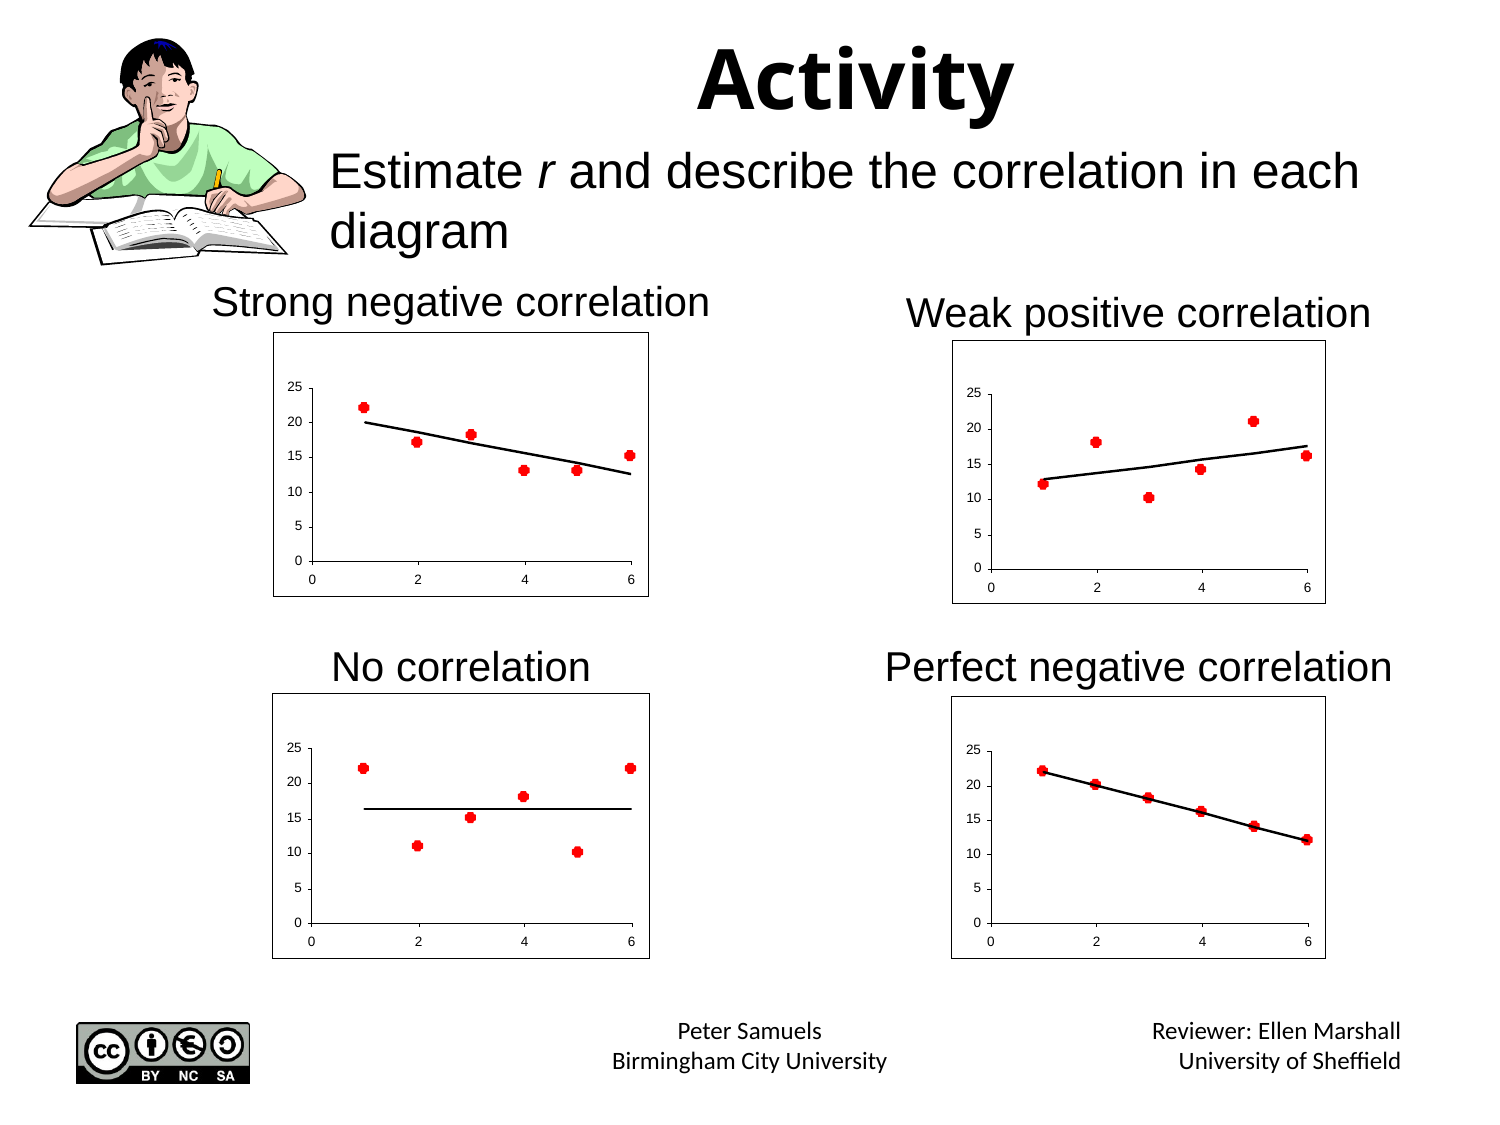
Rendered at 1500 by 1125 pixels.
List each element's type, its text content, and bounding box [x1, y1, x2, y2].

text_box Perfect negative correlation [869, 632, 1409, 698]
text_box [945, 333, 1333, 610]
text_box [265, 686, 657, 965]
text_box Reviewer: Ellen Marshall University of Sheffield [1038, 1007, 1417, 1083]
text_box No correlation [316, 632, 607, 685]
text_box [944, 689, 1334, 965]
text_box Activity [442, 19, 1270, 131]
text_box Strong negative correlation [196, 267, 726, 332]
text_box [266, 326, 656, 603]
text_box Peter Samuels Birmingham City University [549, 1007, 951, 1083]
picture [76, 1022, 251, 1084]
text_box Estimate r and describe the correlation in each diagram [320, 131, 1449, 267]
text_box Weak positive correlation [891, 277, 1387, 343]
picture [27, 30, 316, 266]
